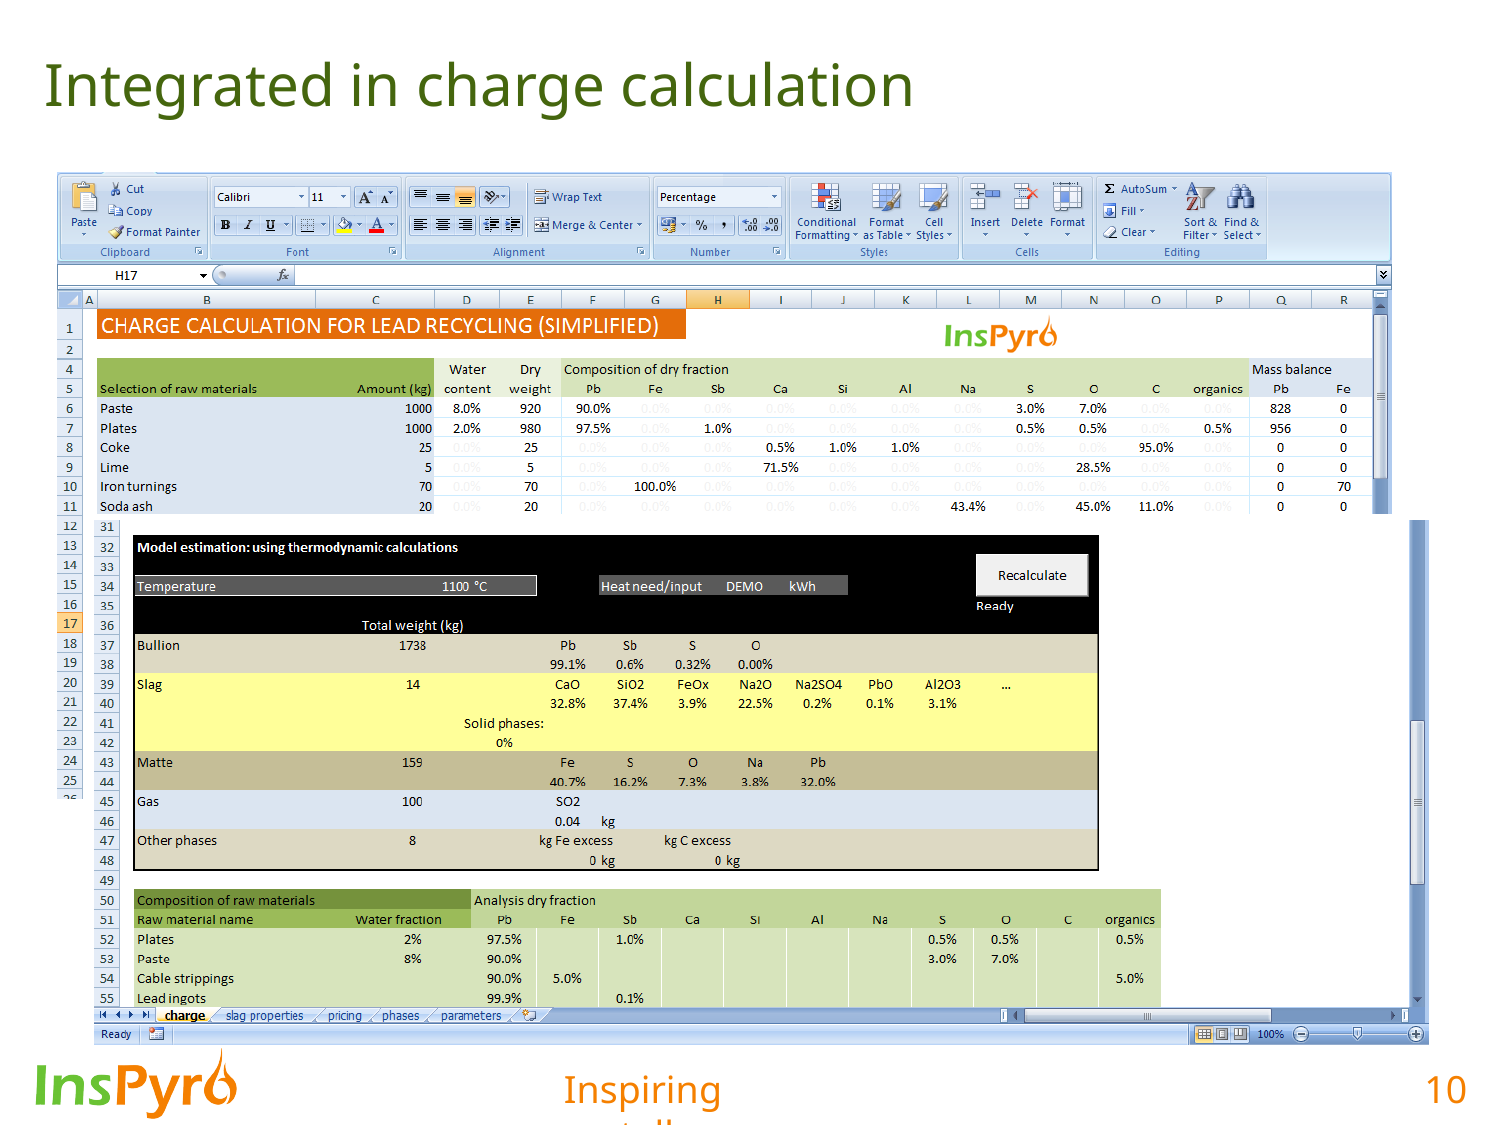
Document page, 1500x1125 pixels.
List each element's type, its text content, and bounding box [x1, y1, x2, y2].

slide_number 10 [1352, 1058, 1483, 1125]
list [41, 172, 1436, 1048]
title Integrated in charge calculation [29, 6, 1380, 161]
picture [29, 1039, 243, 1125]
